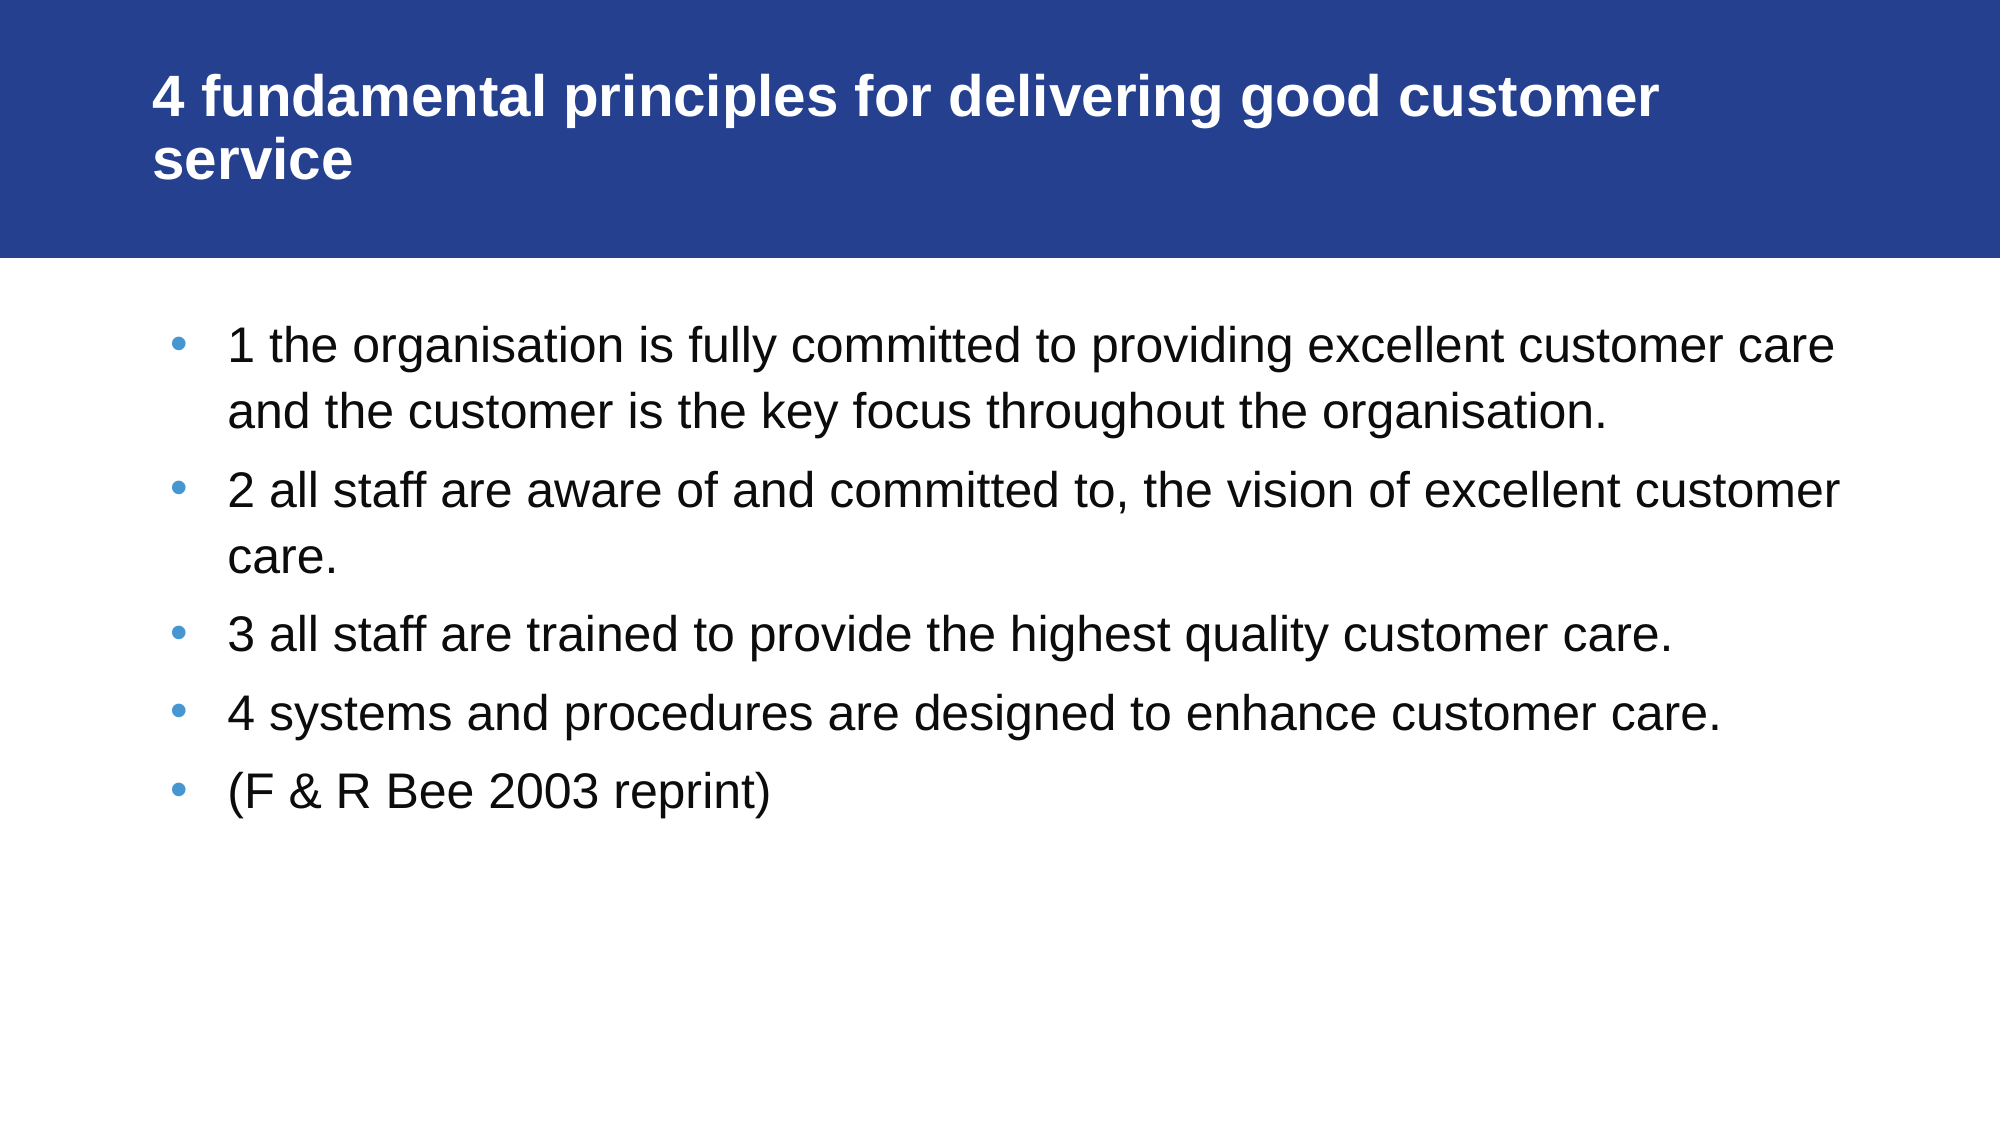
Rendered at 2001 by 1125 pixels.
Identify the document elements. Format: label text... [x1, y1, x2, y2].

list 1 the organisation is fully committed to providing excellent customer care and the customer is the key focus throughout the organisation. 2 all staff are aware of and committed to, the vision of excellent customer care. 3 all staff are trained to provide the highest quality customer care. 4 systems and procedures are designed to enhance customer care. (F & R Bee 2003 reprint) [137, 299, 1863, 1025]
title 4 fundamental principles for delivering good customer service [137, 20, 1863, 238]
